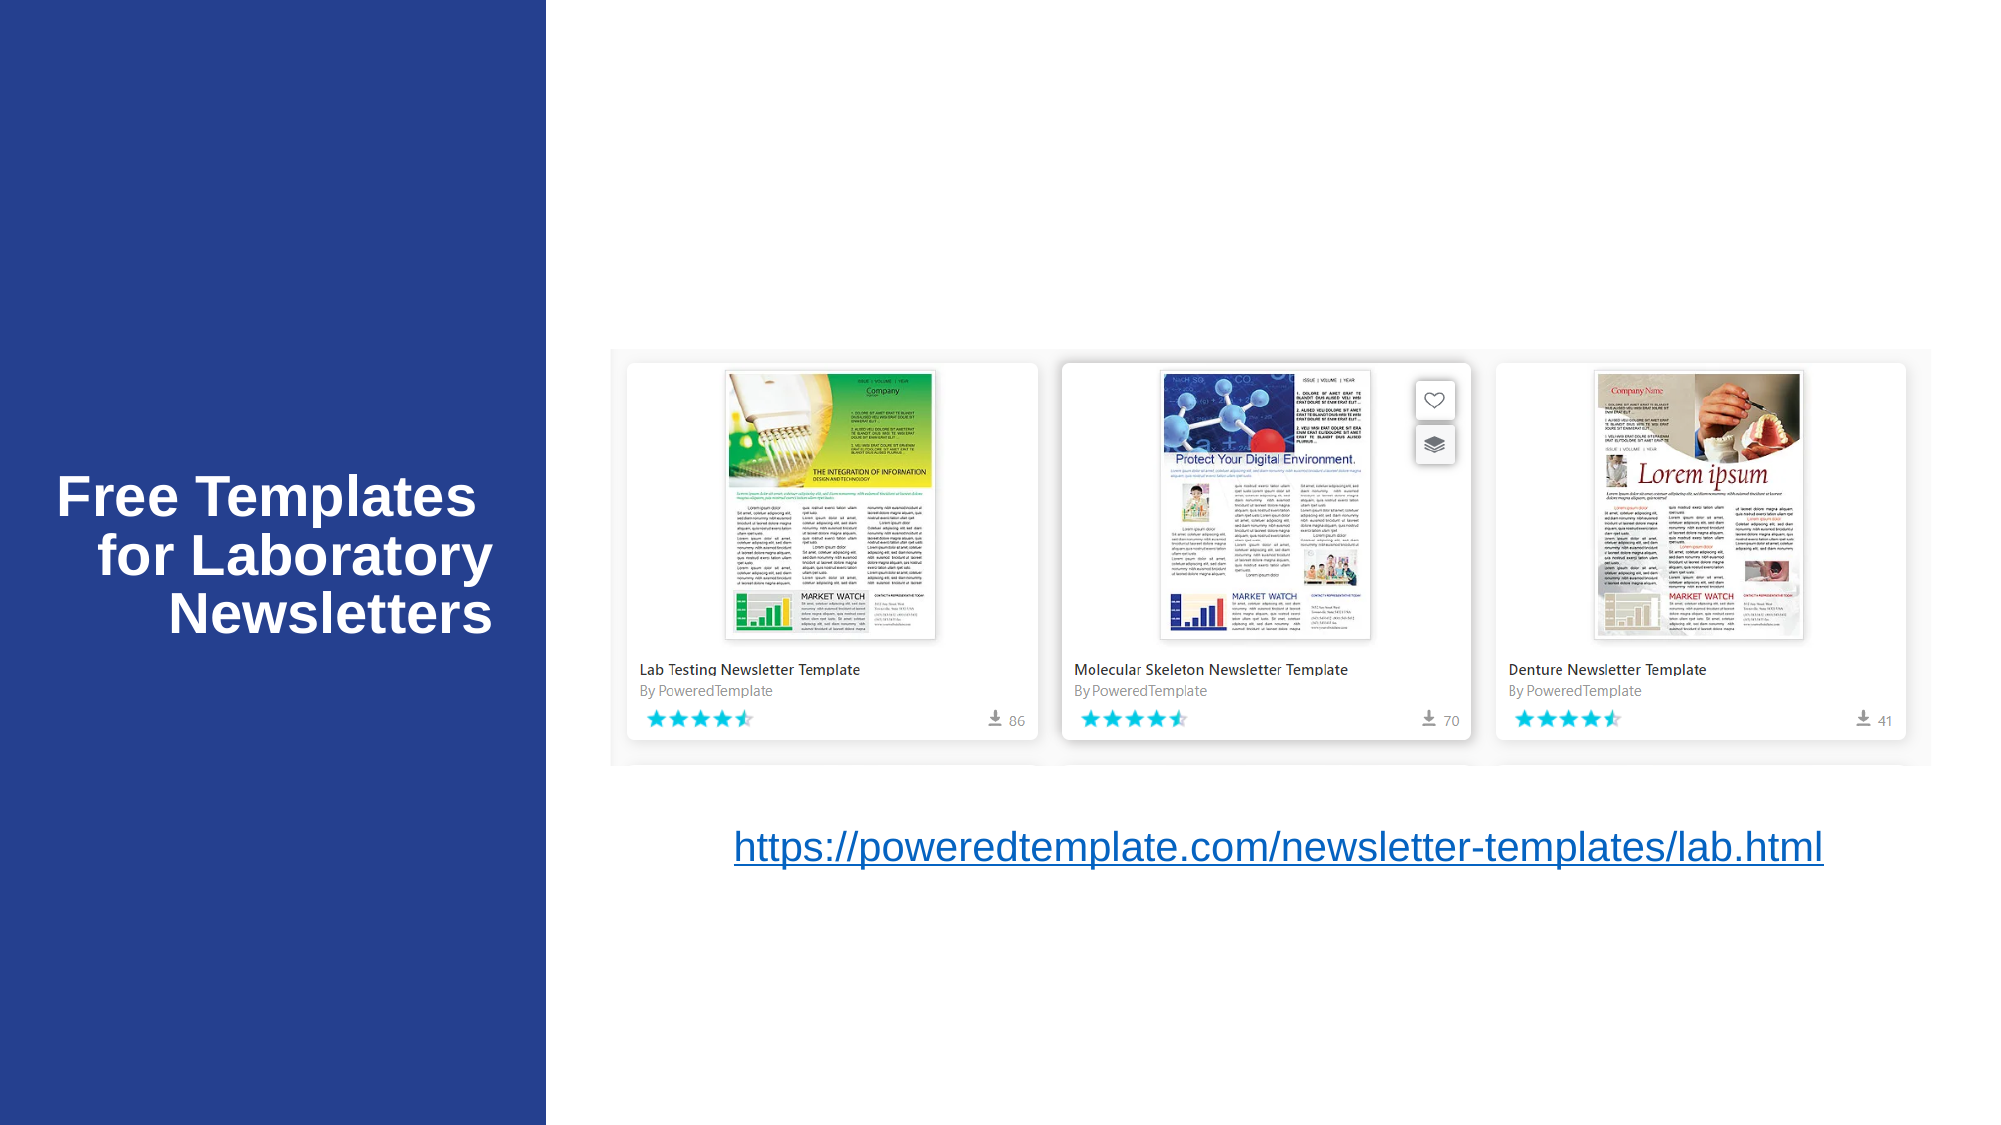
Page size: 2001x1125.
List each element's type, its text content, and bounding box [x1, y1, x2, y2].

list https://poweredtemplate.com/newsletter-templates/lab.html [701, 816, 1866, 969]
picture [610, 349, 1932, 767]
title Free Templates for Laboratory Newsletters [37, 448, 509, 667]
